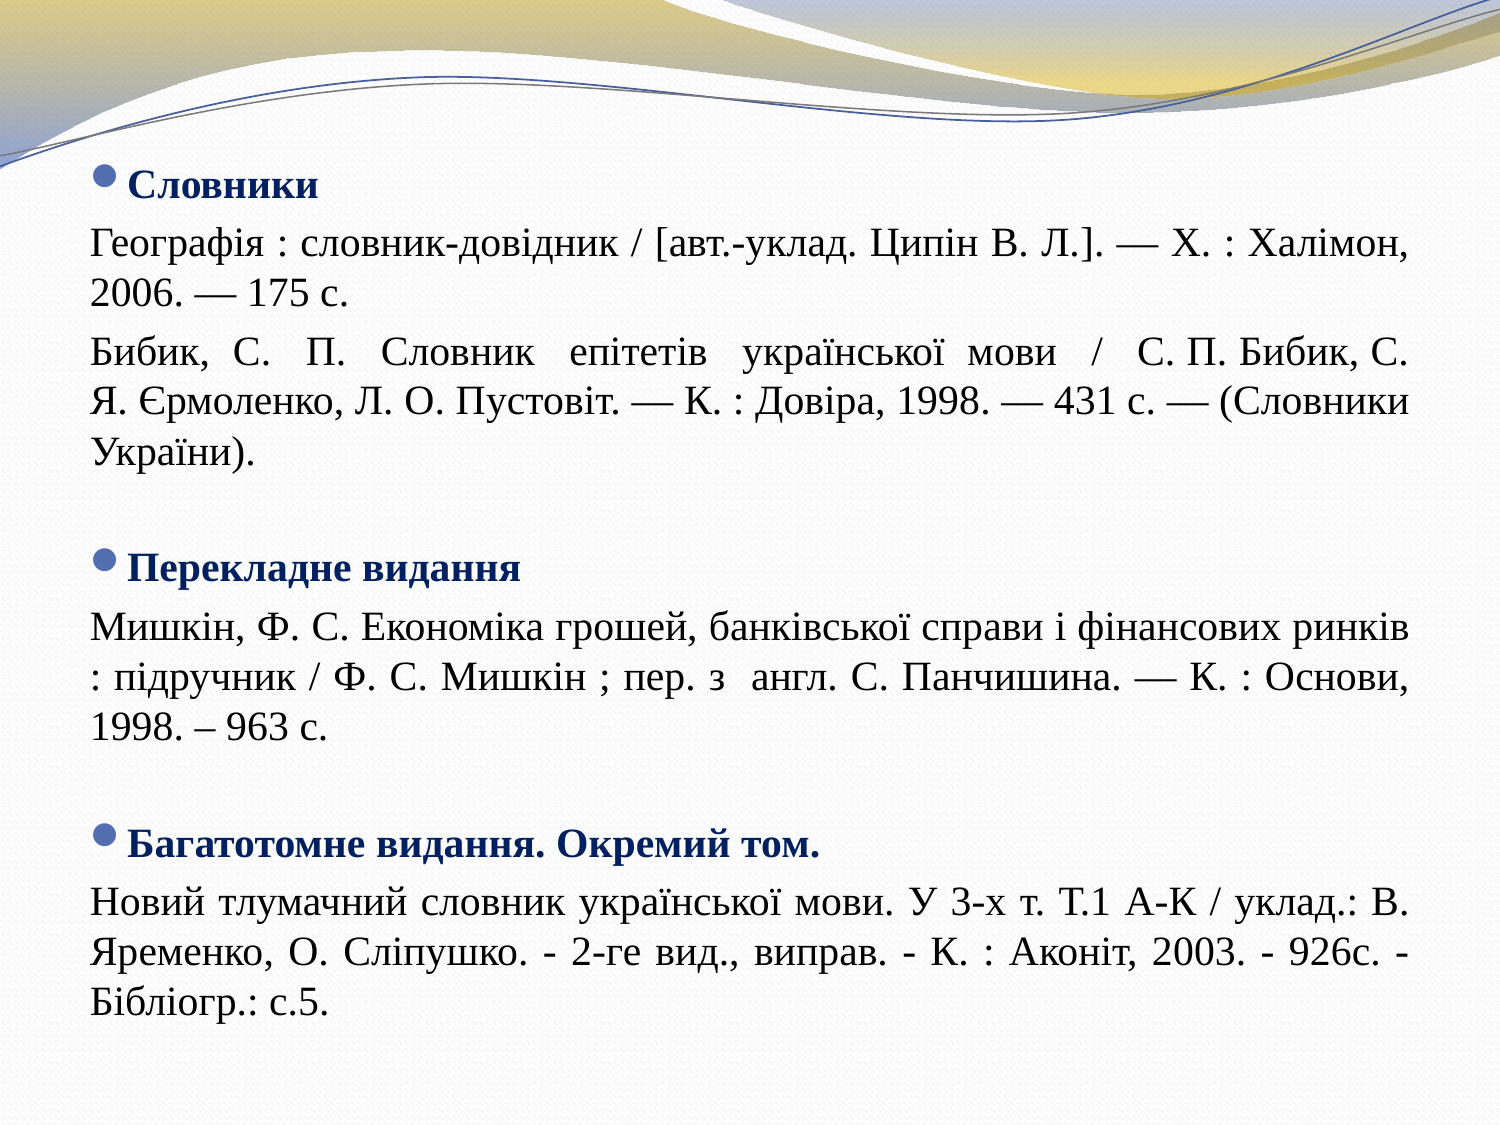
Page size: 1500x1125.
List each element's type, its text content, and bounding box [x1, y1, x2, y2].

list Словники Географія : словник-довідник / [авт.-уклад. Ципін В. Л.]. — Х. : Халімон, 2006. — 175 с. Бибик, С. П. Словник епітетів української мови / С. П. Бибик, С. Я. Єрмоленко, Л. О. Пустовіт. — К. : Довіра, 1998. — 431 с. — (Словники України). Перекладне видання Мишкін, Ф. С. Економіка грошей, банківської справи і фінансових ринків : підручник / Ф. С. Мишкін ; пер. з англ. С. Панчишина. — К. : Основи, 1998. – 963 с. Багатотомне видання. Окремий том. Новий тлумачний словник української мови. У 3-х т. Т.1 А-К / уклад.: В. Яременко, О. Сліпушко. - 2-ге вид., виправ. - К. : Аконіт, 2003. - 926с. - Бібліогр.: с.5. [75, 149, 1425, 1038]
